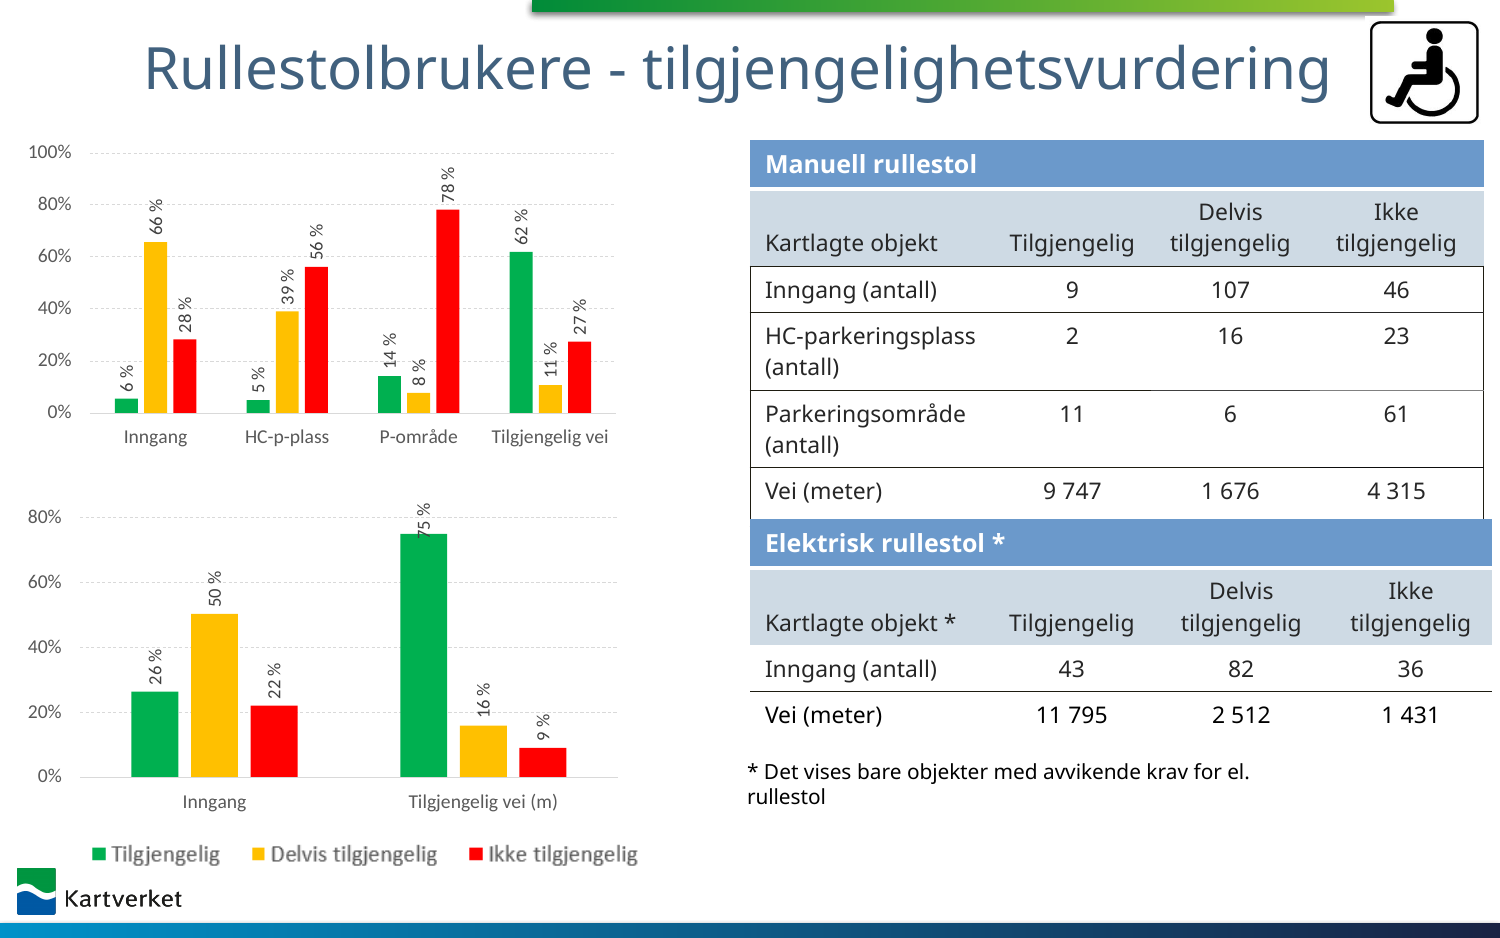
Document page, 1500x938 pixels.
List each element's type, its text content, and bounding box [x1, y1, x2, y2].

picture [1365, 16, 1484, 129]
table_cell Ikke tilgjengelig [1310, 191, 1484, 266]
table_cell 36 [1330, 645, 1492, 691]
table_cell Kartlagte objekt [750, 191, 994, 266]
table_cell 82 [1153, 645, 1330, 691]
table_cell 46 [1310, 267, 1483, 312]
table_cell HC-parkeringsplass (antall) [751, 313, 994, 390]
table_cell 1 431 [1330, 692, 1492, 738]
table_cell Inngang (antall) [750, 645, 991, 691]
text_box Rullestolbrukere - tilgjengelighetsvurdering [39, 12, 1348, 109]
table_cell Inngang (antall) [751, 267, 994, 312]
picture [20, 135, 629, 457]
table_header Elektrisk rullestol * [750, 519, 1492, 566]
table_cell Parkeringsområde (antall) [751, 391, 994, 467]
table_cell 23 [1310, 313, 1483, 390]
table_cell Vei (meter) [751, 468, 994, 519]
table_cell 11 [994, 391, 1151, 467]
table_cell Kartlagte objekt * [750, 570, 991, 645]
table_cell 107 [1151, 267, 1310, 312]
table_cell 6 [1151, 391, 1310, 467]
table_cell 43 [991, 645, 1153, 691]
picture [86, 838, 643, 870]
table_cell 2 512 [1153, 692, 1330, 738]
table_cell 61 [1310, 391, 1483, 467]
table_cell 1 676 [1151, 468, 1310, 519]
table_cell Tilgjengelig [994, 191, 1151, 266]
table_cell Vei (meter) [750, 692, 991, 738]
table_cell Tilgjengelig [991, 570, 1153, 645]
table_cell 4 315 [1310, 468, 1483, 519]
table_cell 9 747 [994, 468, 1151, 519]
table_cell Ikke tilgjengelig [1330, 570, 1492, 645]
table_cell 11 795 [991, 692, 1153, 738]
text_box * Det vises bare objekter med avvikende krav for el. rullestol [732, 751, 1317, 816]
table_cell Delvis tilgjengelig [1151, 191, 1310, 266]
table_cell 2 [994, 313, 1151, 390]
table_cell Delvis tilgjengelig [1153, 570, 1330, 645]
picture [20, 499, 630, 822]
table_header Manuell rullestol [750, 140, 1484, 187]
table_cell 16 [1151, 313, 1310, 390]
table_cell 9 [994, 267, 1151, 312]
